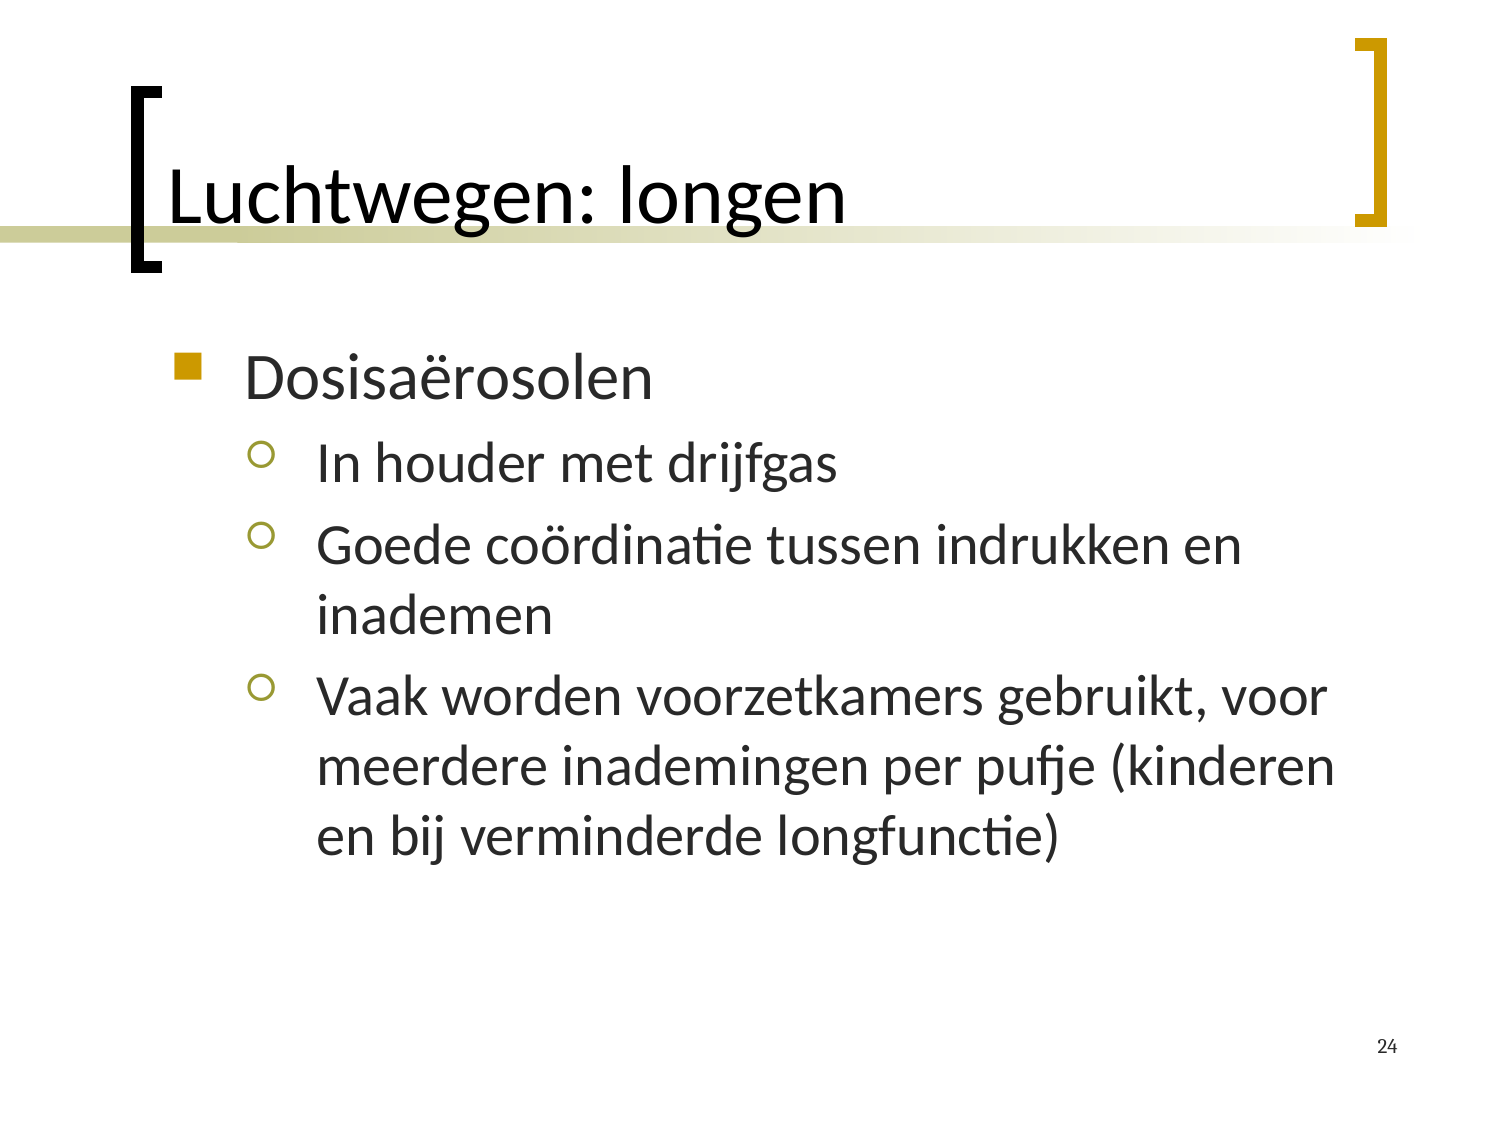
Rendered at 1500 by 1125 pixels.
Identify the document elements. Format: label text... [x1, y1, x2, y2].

slide_number 24 [1099, 1024, 1413, 1101]
list Dosisaërosolen In houder met drijfgas Goede coördinatie tussen indrukken en inademen Vaak worden voorzetkamers gebruikt, voor meerdere inademingen per pufje (kinderen en bij verminderde longfunctie) [155, 324, 1413, 1000]
title Luchtwegen: longen [152, 15, 1328, 248]
